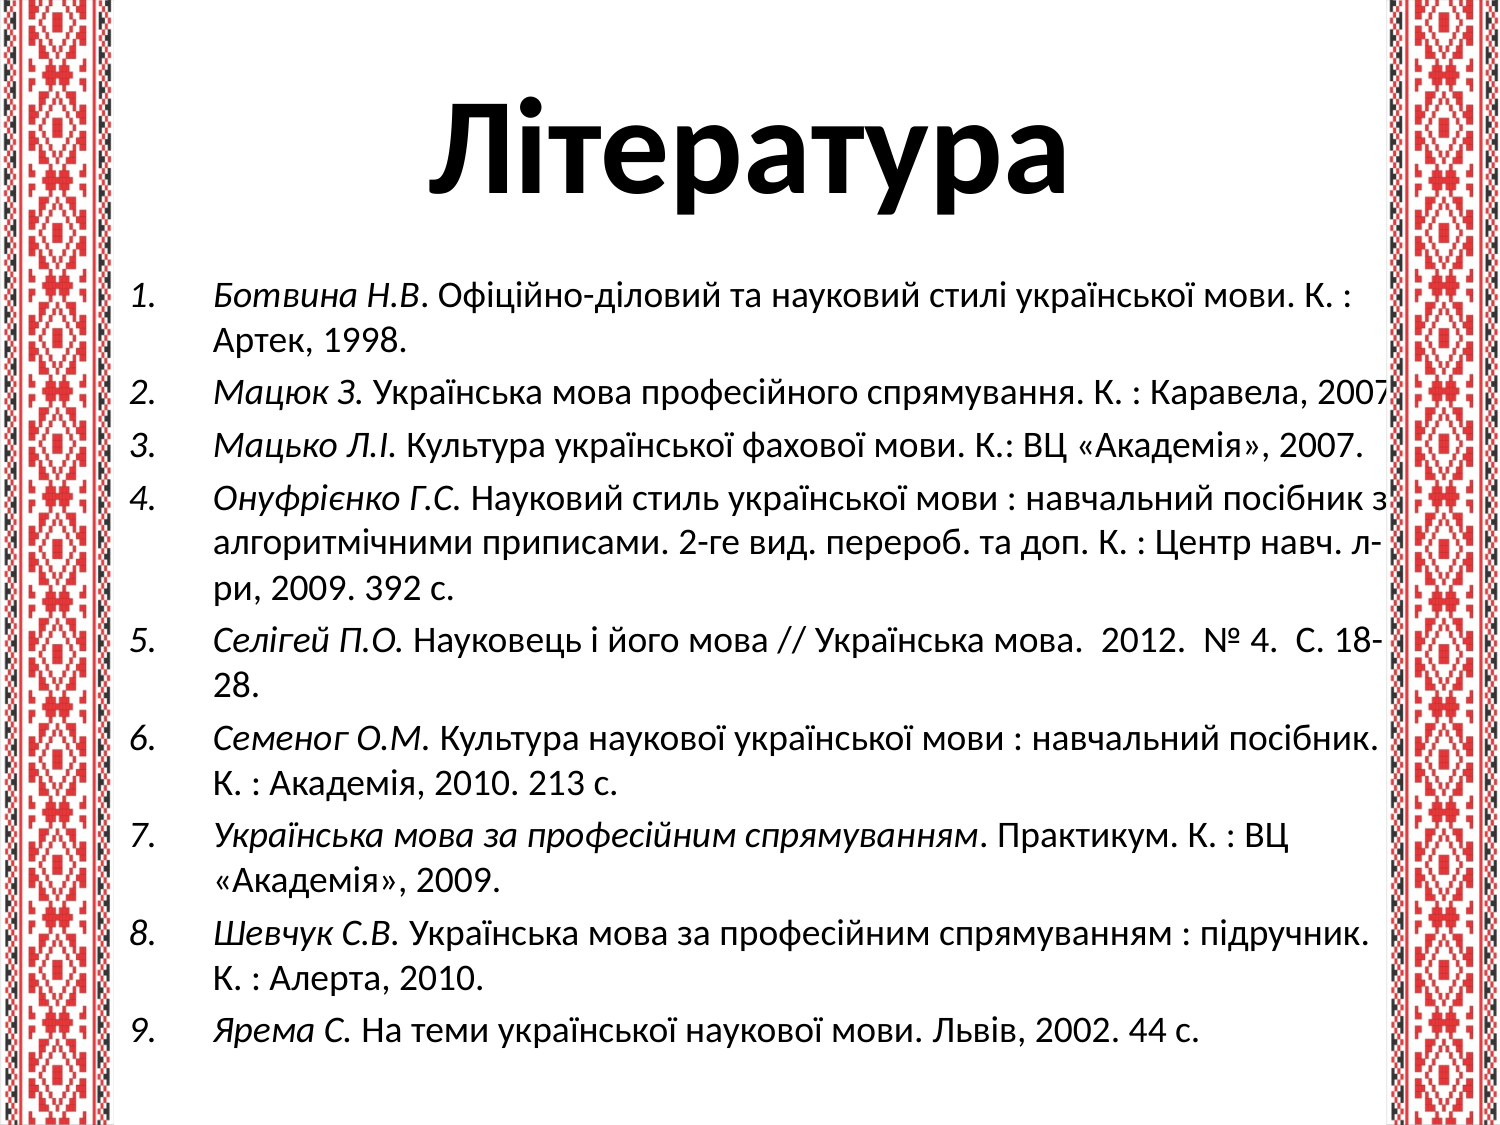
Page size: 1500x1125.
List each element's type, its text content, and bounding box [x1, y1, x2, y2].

title Література [114, 45, 1386, 233]
picture [0, 1, 620, 1124]
picture [880, 1, 1500, 1124]
list Ботвина Н.В. Офіційно-діловий та науковий стилі української мови. К. : Артек, 1998. Мацюк З. Українська мова професійного спрямування. К. : Каравела, 2007. Мацько Л.І. Культура української фахової мови. К.: ВЦ «Академія», 2007. Онуфрієнко Г.С. Науковий стиль української мови : навчальний посібник з алгоритмічними приписами. 2-ге вид. перероб. та доп. К. : Центр навч. л-ри, 2009. 392 с. Селігей П.О. Науковець і його мова // Українська мова. 2012. № 4. С. 18-28. Семеног О.М. Культура наукової української мови : навчальний посібник. К. : Академія, 2010. 213 с. Українська мова за професійним спрямуванням. Практикум. К. : ВЦ «Академія», 2009. Шевчук С.В. Українська мова за професійним спрямуванням : підручник. К. : Алерта, 2010. Ярема С. На теми української наукової мови. Львів, 2002. 44 с. [114, 262, 1386, 1005]
